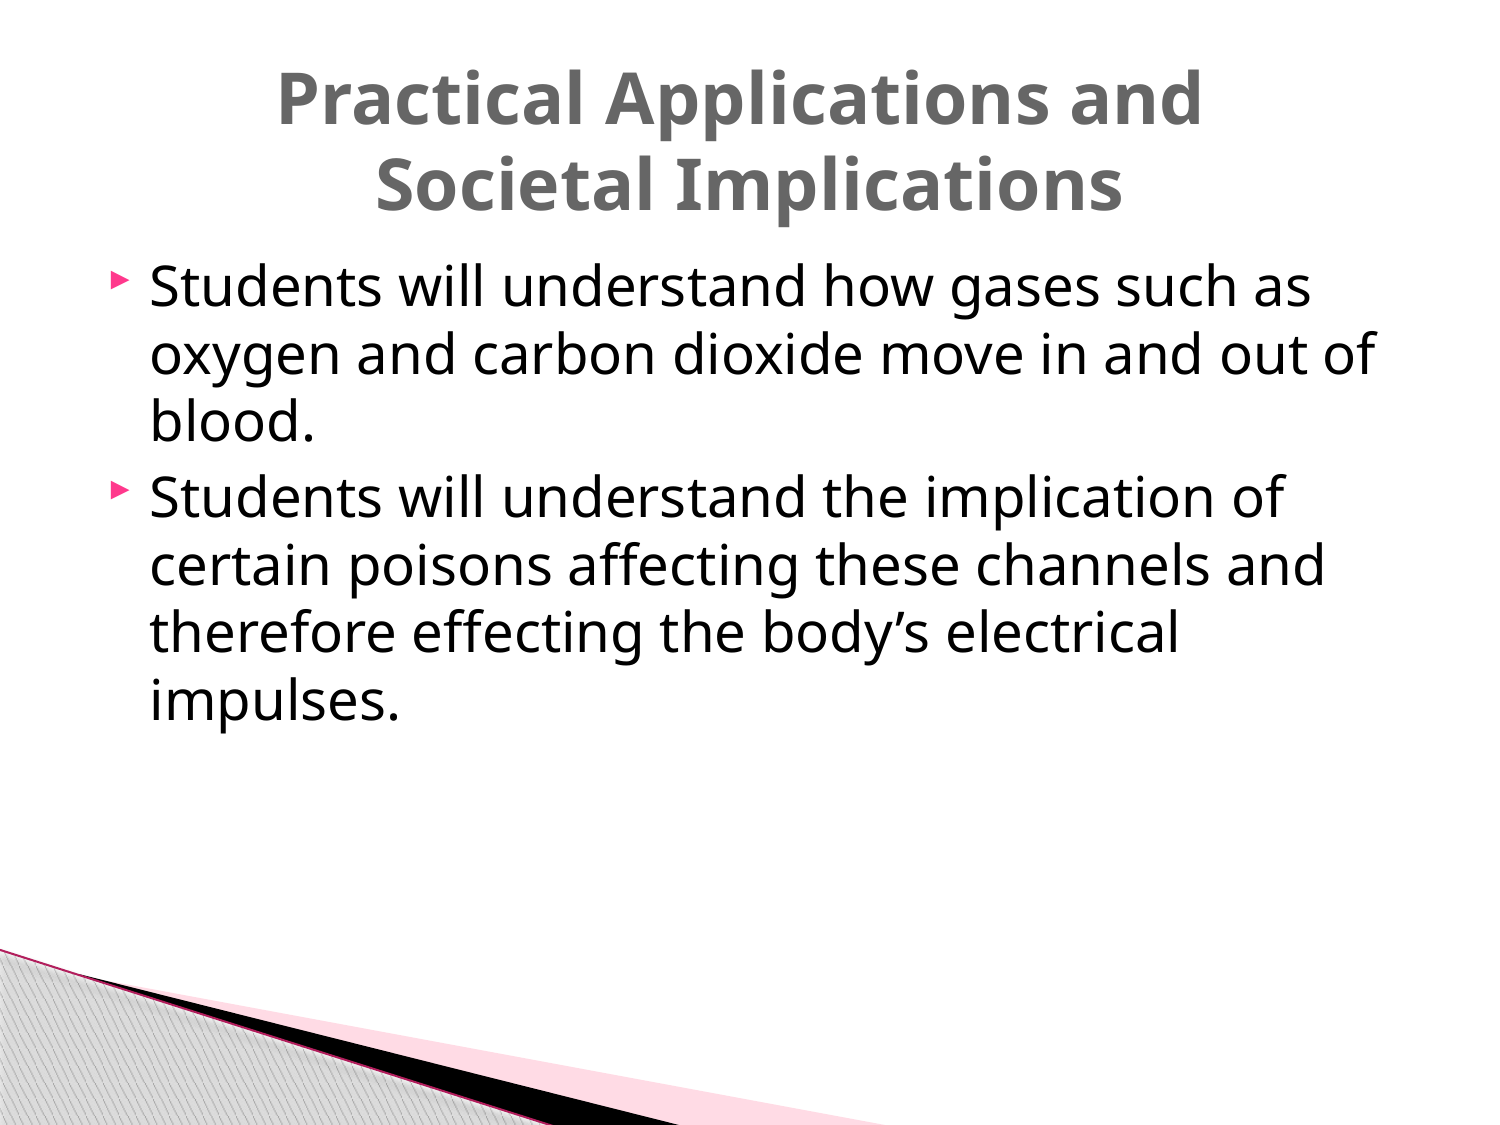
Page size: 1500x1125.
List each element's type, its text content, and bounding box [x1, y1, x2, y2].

title Practical Applications and Societal Implications [75, 45, 1425, 233]
list Students will understand how gases such as oxygen and carbon dioxide move in and out of blood. Students will understand the implication of certain poisons affecting these channels and therefore effecting the body’s electrical impulses. [75, 243, 1425, 986]
